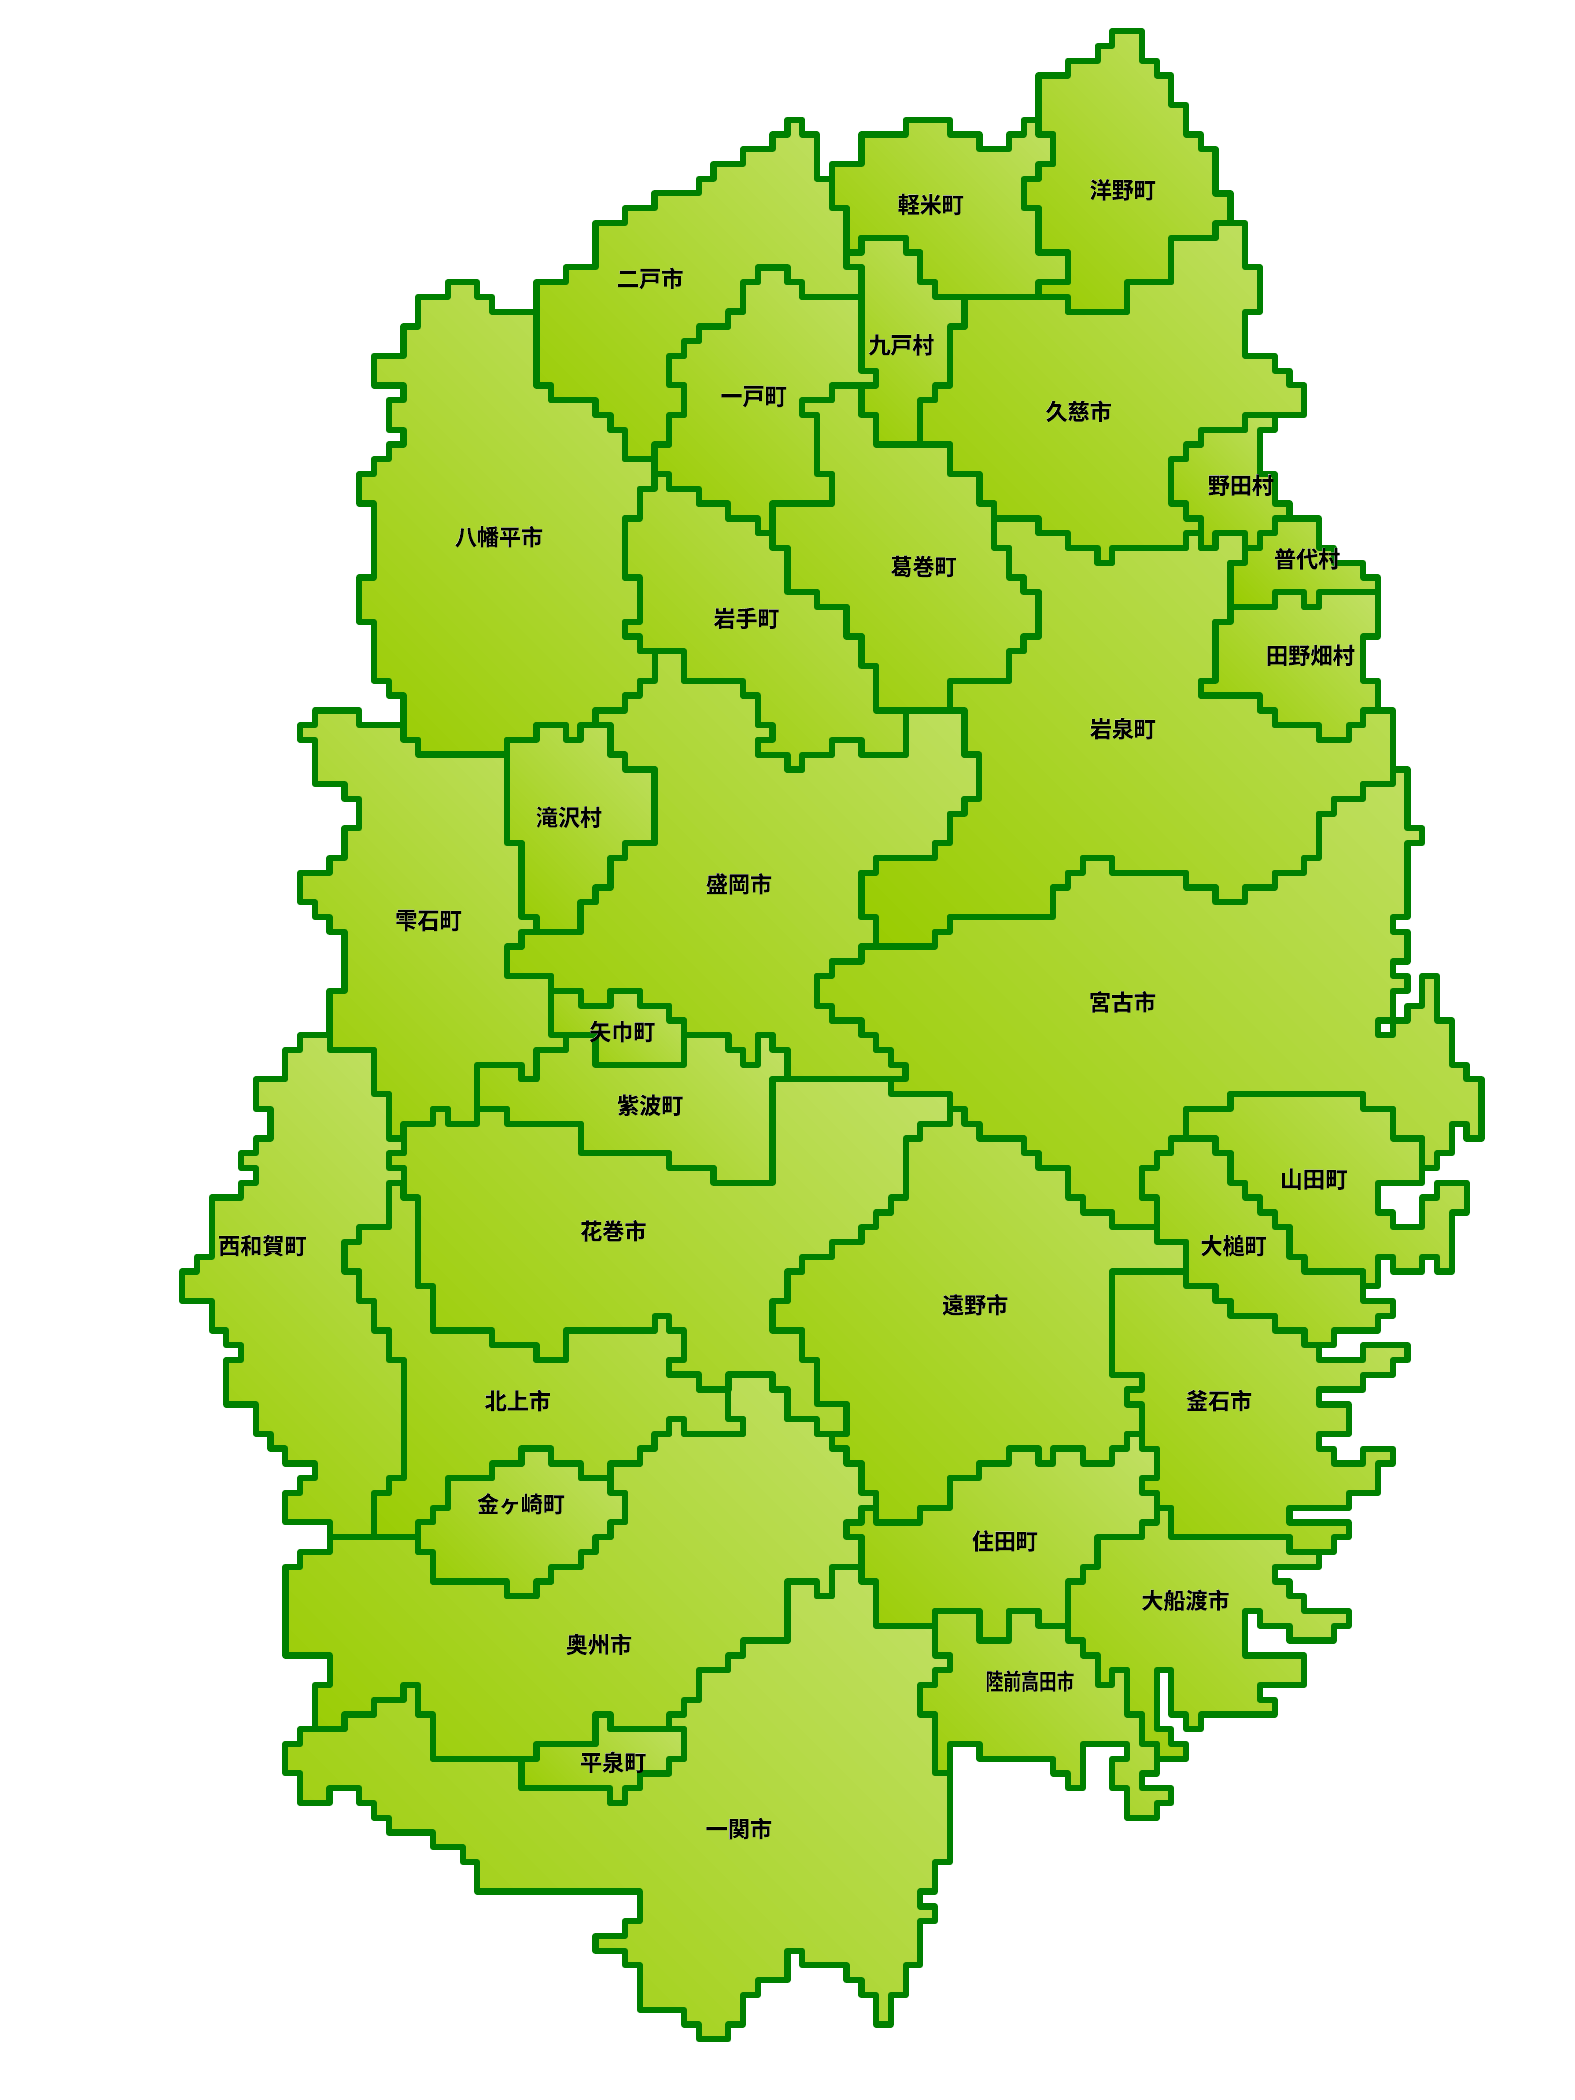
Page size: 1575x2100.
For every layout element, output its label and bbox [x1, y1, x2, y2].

text_box [1281, 1167, 1348, 1191]
text_box [1267, 643, 1355, 667]
text_box [971, 1529, 1038, 1552]
text_box [713, 606, 780, 630]
text_box [589, 1020, 655, 1043]
text_box [484, 1389, 551, 1412]
text_box [617, 267, 683, 290]
text_box [890, 555, 957, 578]
text_box [942, 1293, 1008, 1316]
text_box [705, 1817, 772, 1840]
text_box [705, 872, 772, 895]
text_box [477, 1492, 565, 1515]
text_box [1141, 1589, 1230, 1612]
text_box [181, 30, 1482, 2040]
text_box [395, 909, 462, 932]
text_box [218, 1234, 307, 1257]
text_box [1208, 473, 1274, 497]
text_box [454, 525, 543, 548]
text_box [720, 385, 787, 408]
text_box [1274, 547, 1340, 570]
text_box [617, 1093, 683, 1117]
text_box [1185, 1389, 1252, 1412]
text_box [580, 1219, 646, 1242]
text_box [1089, 178, 1156, 201]
text_box [986, 1669, 1074, 1693]
text_box [1089, 717, 1156, 740]
text_box [897, 193, 964, 216]
text_box [1045, 399, 1112, 423]
text_box [536, 805, 602, 829]
text_box [868, 333, 934, 356]
text_box [1200, 1234, 1267, 1257]
text_box [580, 1750, 646, 1774]
text_box [1089, 990, 1156, 1013]
text_box [565, 1633, 632, 1656]
